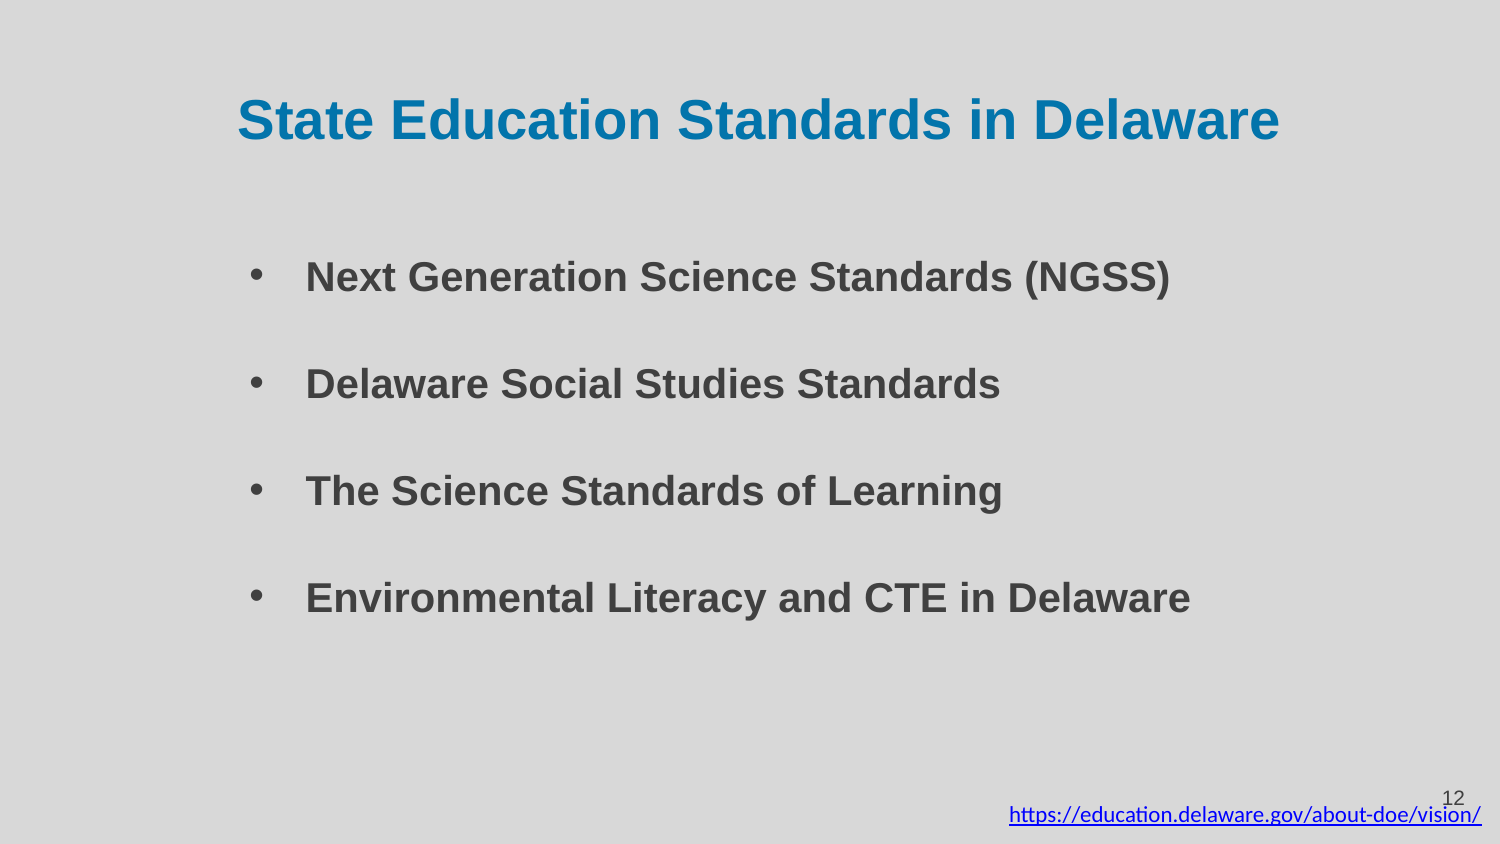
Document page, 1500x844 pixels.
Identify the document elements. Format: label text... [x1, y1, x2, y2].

text_box Next Generation Science Standards (NGSS) Delaware Social Studies Standards The Science Standards of Learning Environmental Literacy and CTE in Delaware [226, 234, 1449, 632]
title State Education Standards in Delaware [60, 43, 1459, 186]
slide_number ‹#› [1389, 764, 1480, 830]
text_box https://education.delaware.gov/about-doe/vision/ [994, 792, 1500, 835]
